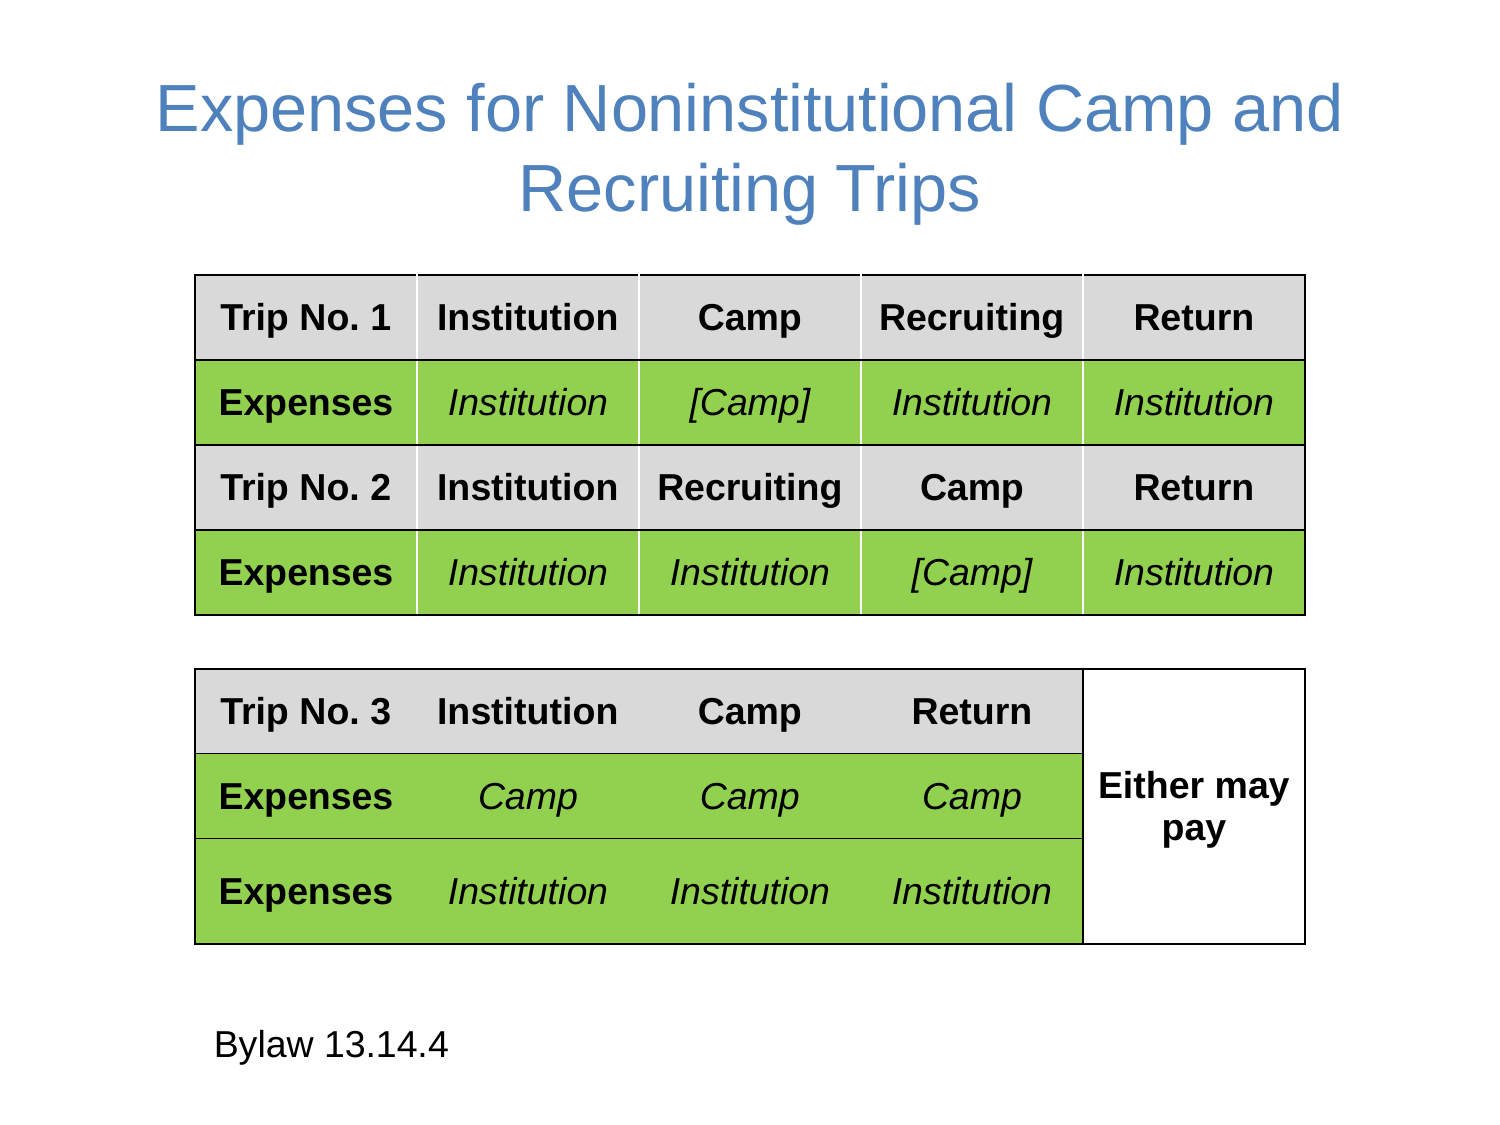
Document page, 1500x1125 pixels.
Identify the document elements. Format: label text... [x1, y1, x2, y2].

text_box [860, 275, 1089, 447]
text_box Bylaw 13.14.4 [199, 1012, 600, 1073]
table_cell Camp [639, 754, 861, 838]
text_box [635, 443, 864, 614]
table_header Return [1089, 276, 1304, 359]
table_cell Camp [417, 754, 639, 838]
table_header Trip No. 3 [196, 670, 417, 753]
table_cell Institution [1089, 361, 1304, 444]
table_cell Institution [861, 839, 1082, 943]
table_cell Expenses [196, 531, 416, 614]
table_cell Expenses [196, 839, 417, 943]
table_cell Trip No. 2 [196, 446, 416, 529]
table_cell Institution [1084, 531, 1304, 614]
table_cell [Camp] [864, 531, 1082, 614]
table_cell [Camp] [640, 361, 860, 443]
table_cell Institution [417, 839, 639, 943]
table_cell Expenses [196, 361, 416, 444]
table_cell Camp [861, 754, 1082, 838]
table_cell Institution [418, 446, 635, 529]
table_cell Camp [864, 447, 1082, 529]
table_cell Return [1084, 446, 1304, 529]
table_header Camp [639, 670, 861, 753]
table_header Institution [417, 670, 639, 753]
table_cell Expenses [196, 754, 417, 838]
table_header Either may pay [1084, 670, 1304, 943]
table_cell Institution [639, 839, 861, 943]
table_header Camp [640, 276, 860, 359]
table_cell Institution [418, 531, 635, 614]
table_header Trip No. 1 [196, 276, 416, 359]
table_header Return [861, 670, 1082, 753]
table_header Institution [418, 276, 638, 359]
table_cell Institution [418, 361, 638, 444]
title Expenses for Noninstitutional Camp and Recruiting Trips [75, 45, 1425, 233]
